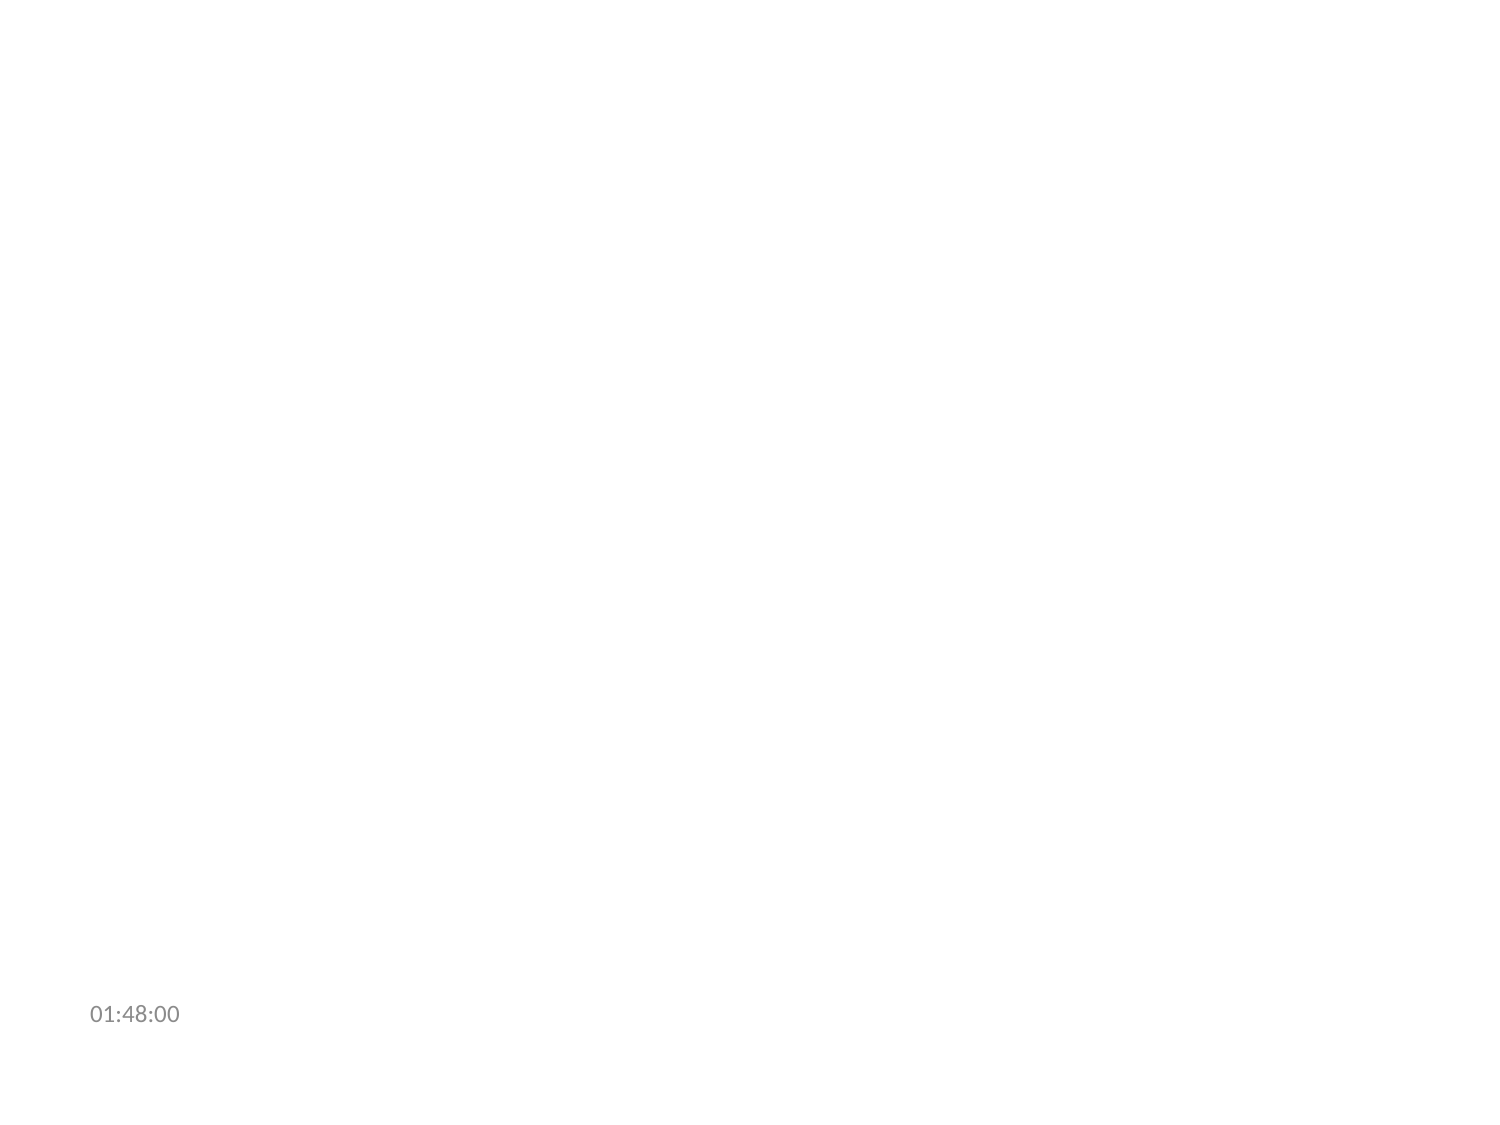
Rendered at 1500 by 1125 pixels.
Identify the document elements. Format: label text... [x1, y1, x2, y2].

text_box 15:35:09 [75, 982, 425, 1043]
